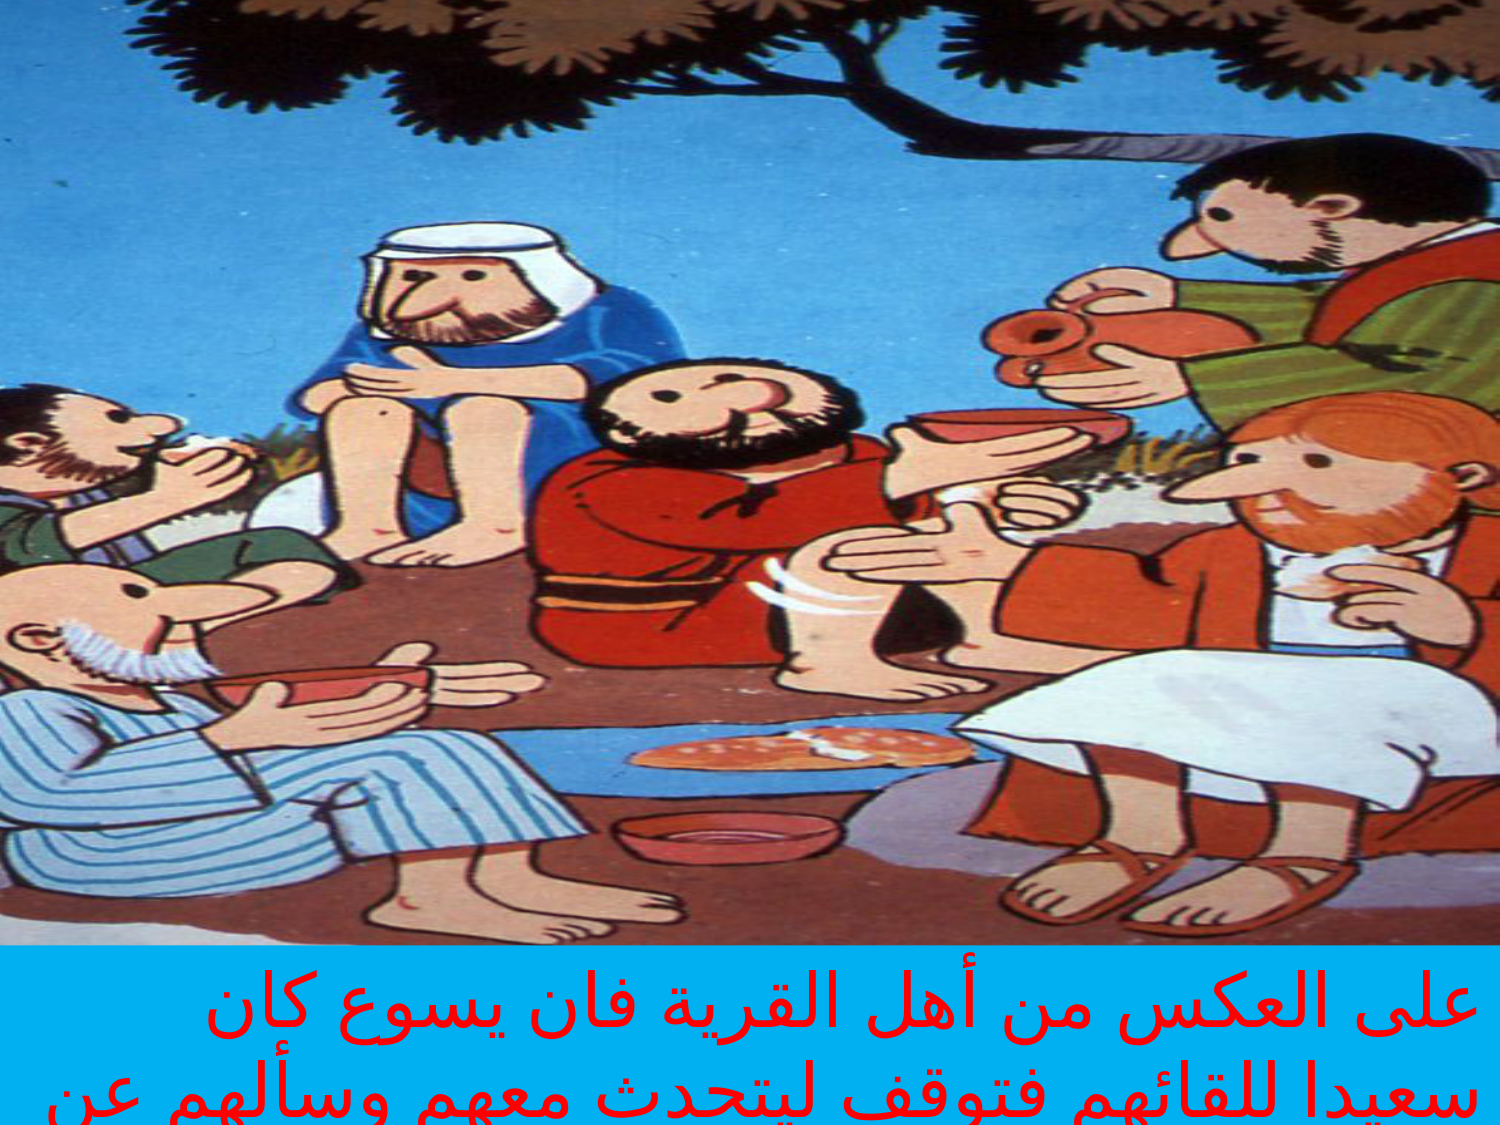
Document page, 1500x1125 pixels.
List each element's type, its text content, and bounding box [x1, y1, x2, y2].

text_box على العكس من أهل القرية فان يسوع كان سعيدا للقائهم فتوقف ليتحدث معهم وسألهم عن أسمائهم. [0, 956, 1500, 1125]
picture [0, 0, 1500, 945]
